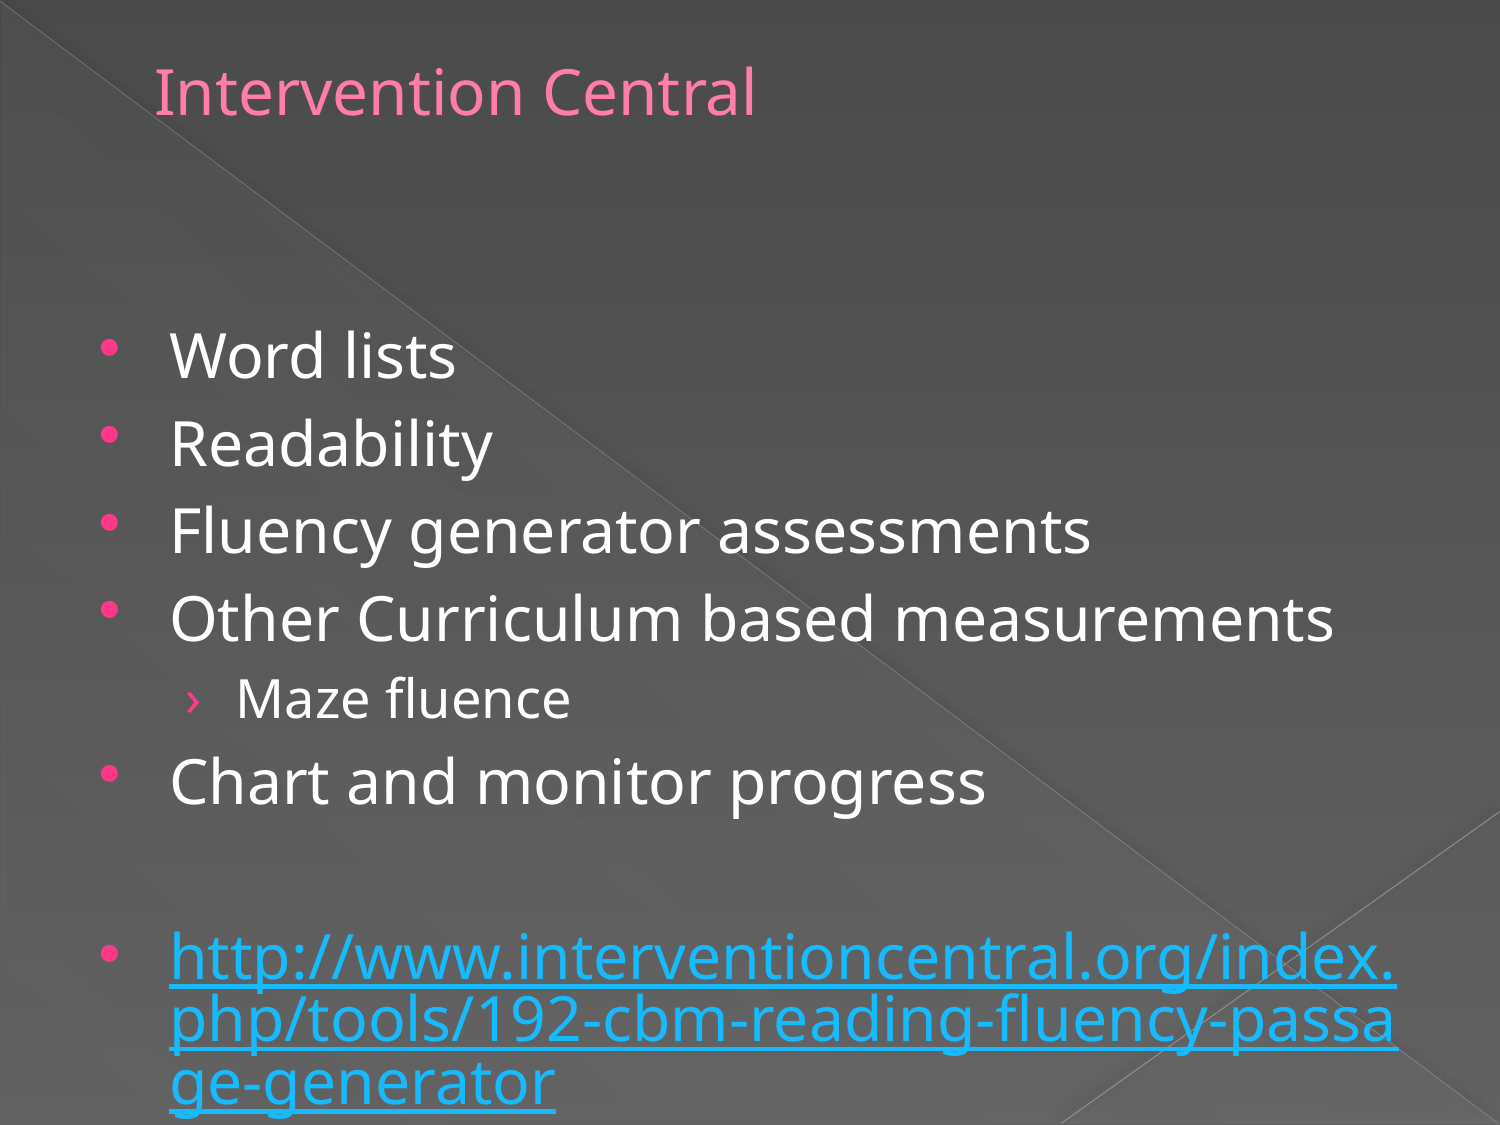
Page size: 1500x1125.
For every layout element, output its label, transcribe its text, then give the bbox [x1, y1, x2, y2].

list Word lists Readability Fluency generator assessments Other Curriculum based measurements Maze fluence Chart and monitor progress http://www.interventioncentral.org/index.php/tools/192-cbm-reading-fluency-passage-generator [75, 308, 1425, 1059]
title Intervention Central [75, 43, 1425, 213]
